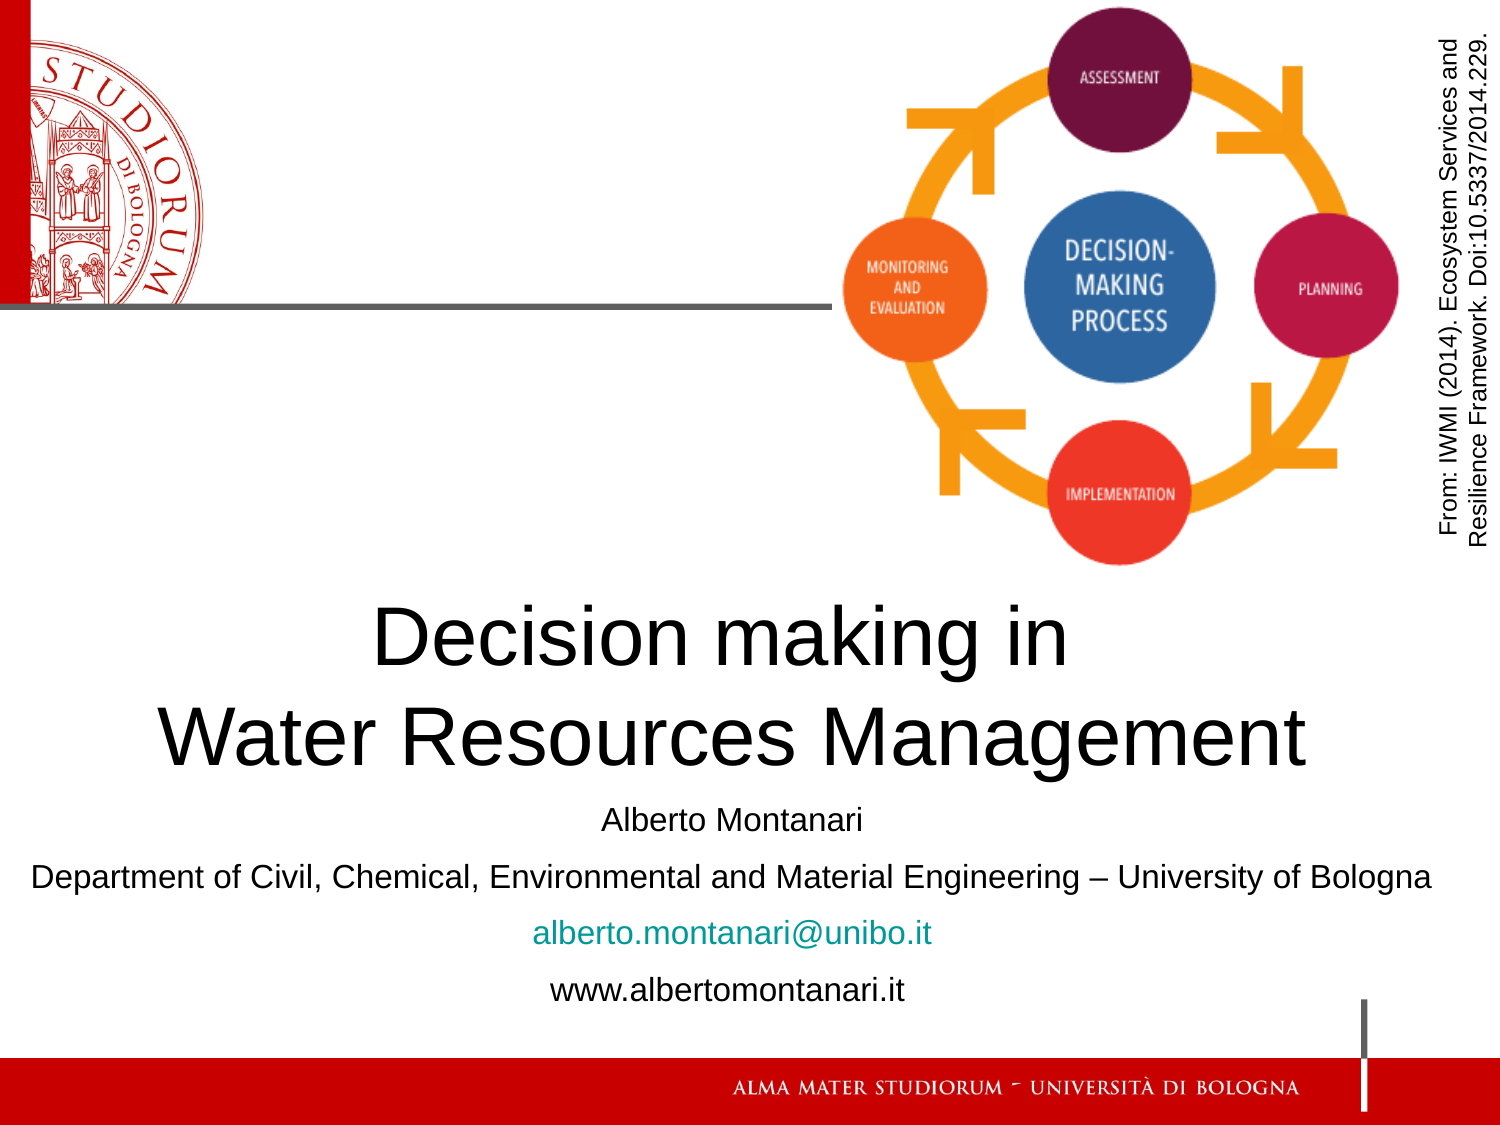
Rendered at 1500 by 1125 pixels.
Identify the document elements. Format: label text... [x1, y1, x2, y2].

picture [0, 1058, 1500, 1125]
text_box From: IWMI (2014). Ecosystem Services and Resilience Framework. Doi:10.5337/2014.229. [1424, 0, 1499, 575]
text_box Decision making in Water Resources Management Alberto Montanari Department of Civil, Chemical, Environmental and Material Engineering – University of Bologna alberto.montanari@unibo.it www.albertomontanari.it [0, 432, 1465, 1016]
picture [831, 0, 1411, 574]
picture [31, 34, 212, 303]
